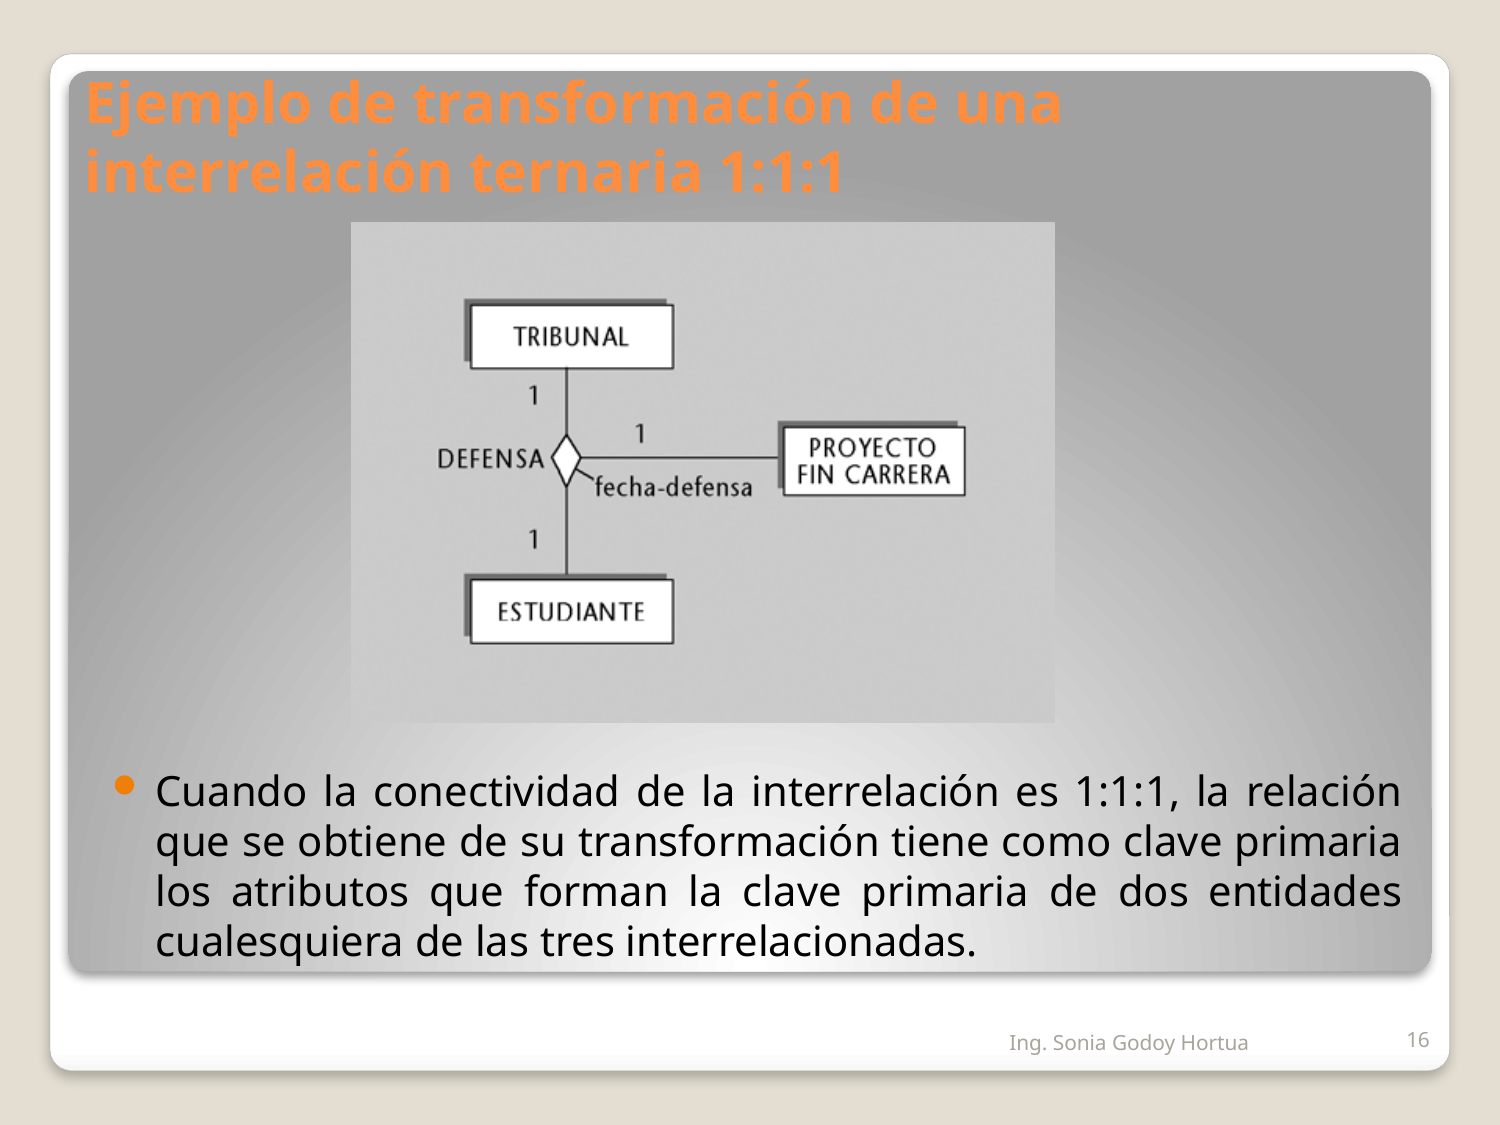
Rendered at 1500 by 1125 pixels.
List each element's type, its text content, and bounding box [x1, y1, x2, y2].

footer Ing. Sonia Godoy Hortua [994, 1002, 1369, 1063]
list Cuando la conectividad de la interrelación es 1:1:1, la relación que se obtiene de su transformación tiene como clave primaria los atributos que forman la clave primaria de dos entidades cualesquiera de las tres interrelacionadas. [81, 749, 1419, 1044]
title Ejemplo de transformación de una interrelación ternaria 1:1:1 [70, 58, 1259, 211]
slide_number 16 [1369, 1002, 1445, 1063]
picture [351, 222, 1055, 723]
